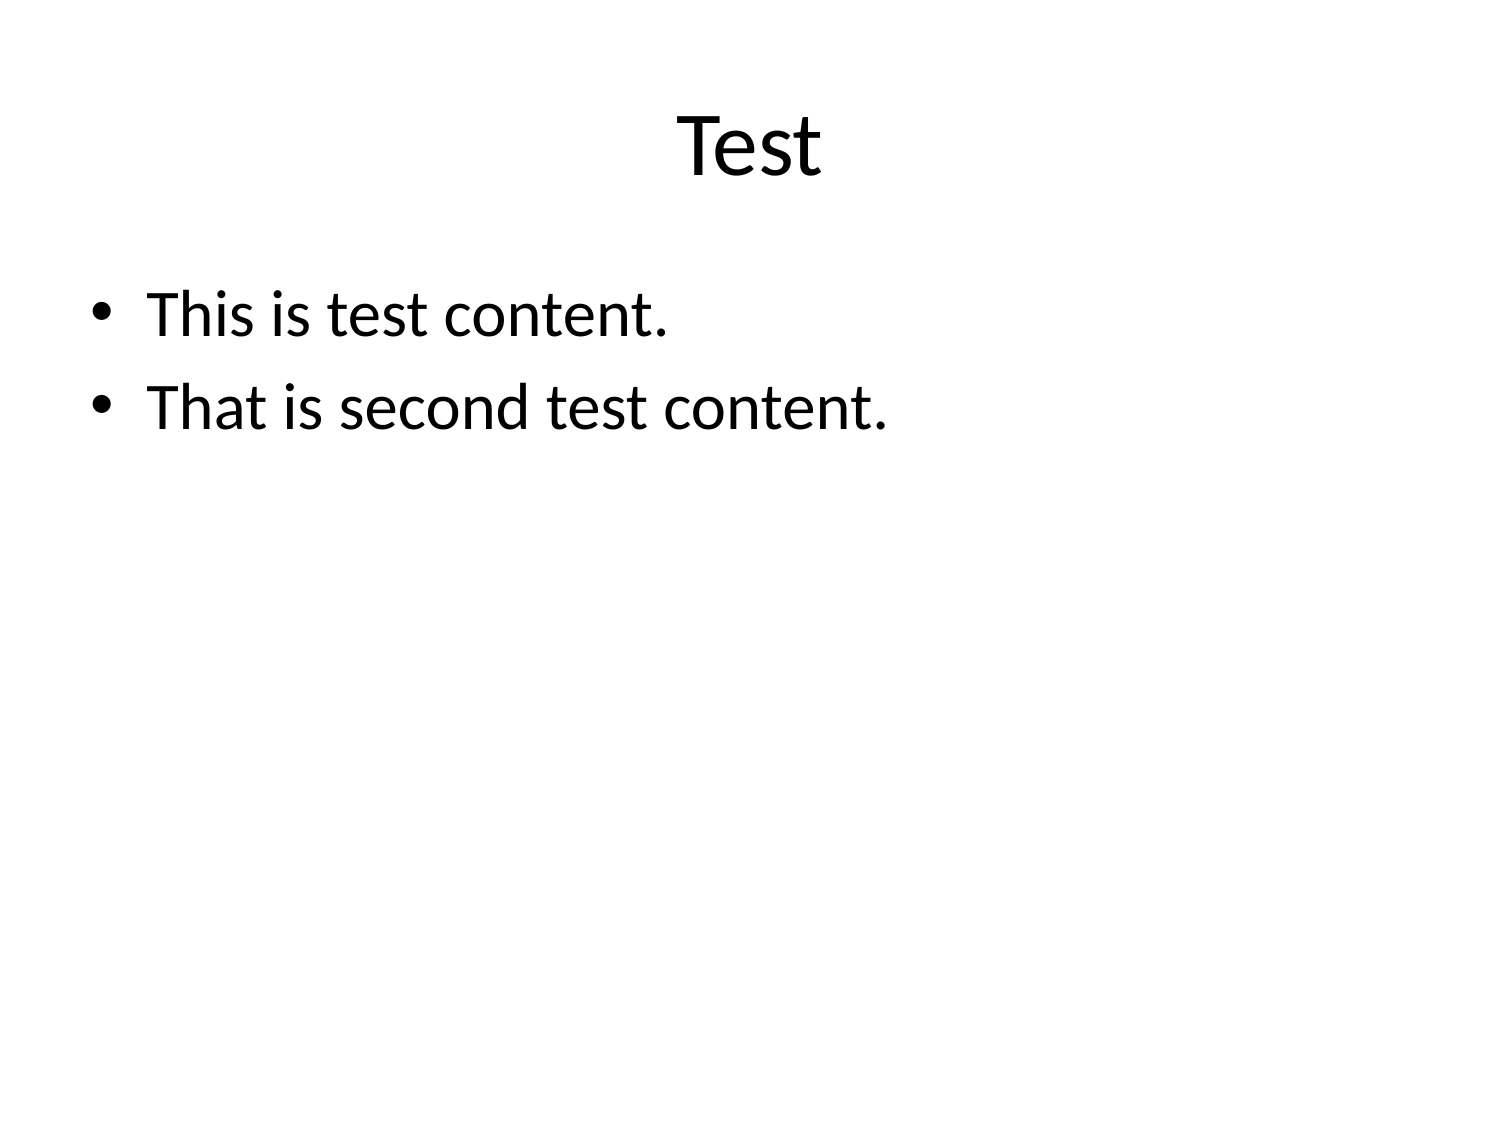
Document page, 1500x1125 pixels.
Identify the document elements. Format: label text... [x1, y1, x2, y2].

title Test [75, 45, 1425, 233]
list This is test content. That is second test content. [75, 262, 1425, 1005]
